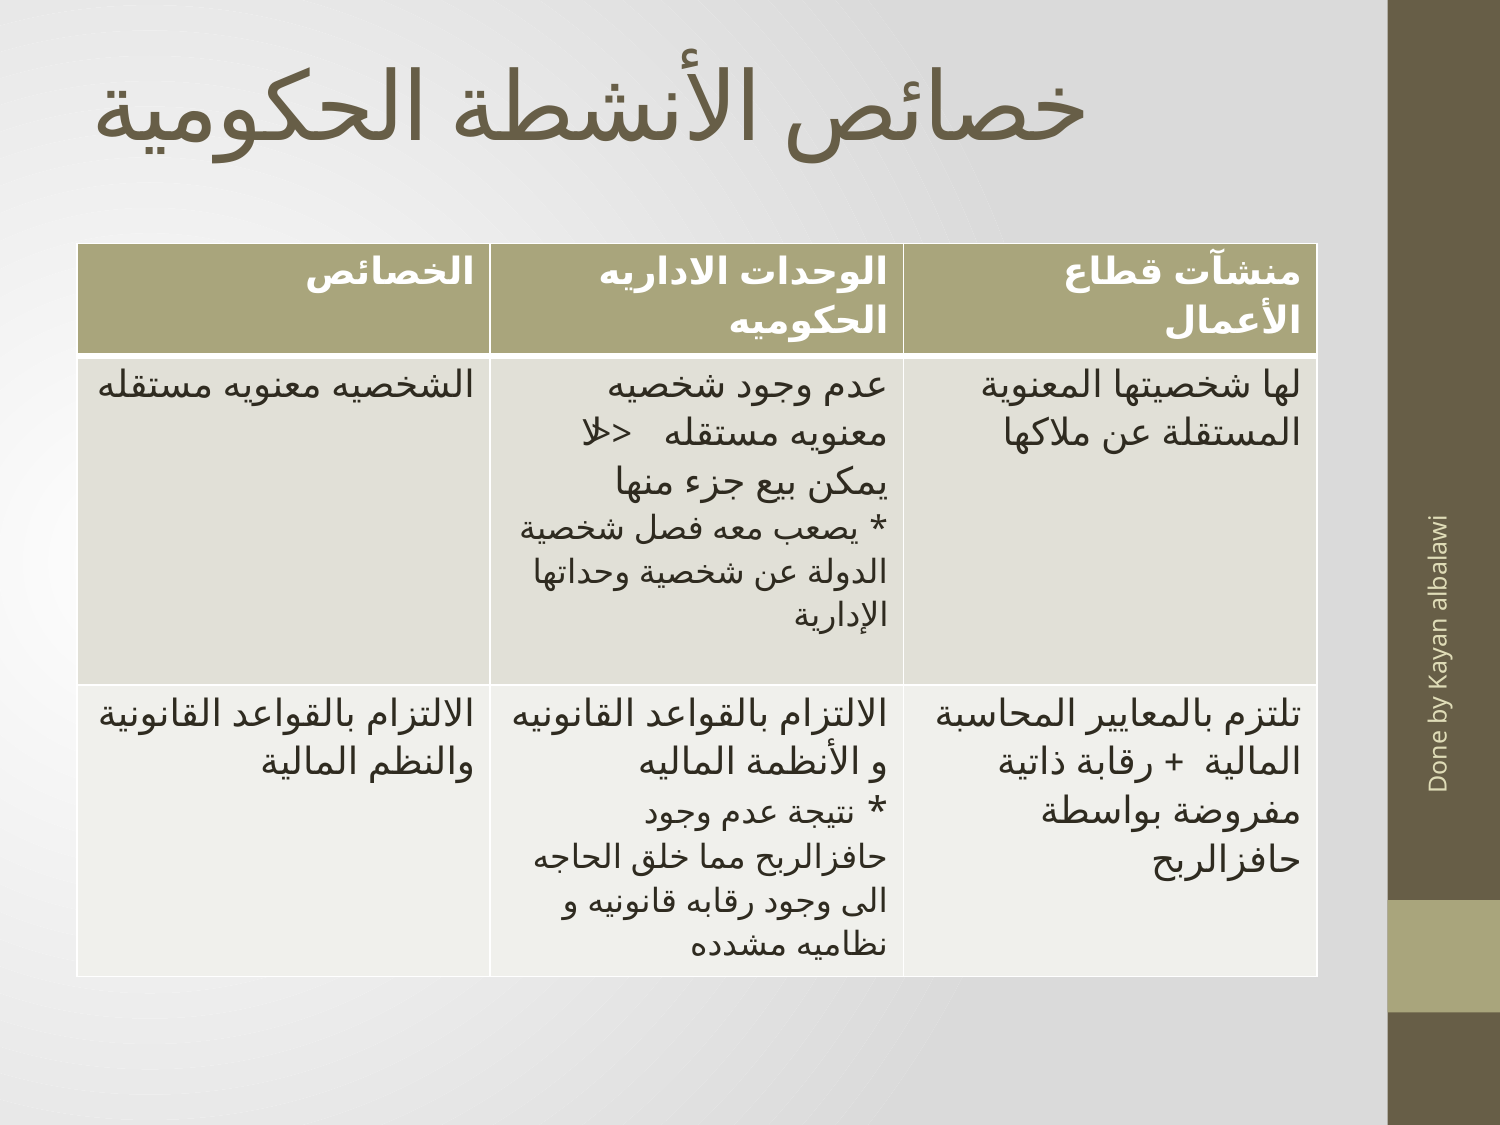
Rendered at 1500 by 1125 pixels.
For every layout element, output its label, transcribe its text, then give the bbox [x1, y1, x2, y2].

table_header الوحدات الاداريه الحكوميه [491, 244, 903, 353]
table_cell عدم وجود شخصيه معنويه مستقله << لا يمكن بيع جزء منها * يصعب معه فصل شخصية الدولة عن شخصية وحداتها الإدارية [491, 359, 903, 684]
table_cell الالتزام بالقواعد القانونيه و الأنظمة الماليه * نتيجة عدم وجود حافزالربح مما خلق الحاجه الى وجود رقابه قانونيه و نظاميه مشدده [491, 686, 903, 976]
footer Done by Kayan albalawi [1408, 500, 1469, 889]
table_header منشآت قطاع الأعمال [904, 244, 1316, 353]
title خصائص الأنشطة الحكومية [76, 30, 1327, 173]
table_header الخصائص [78, 244, 489, 353]
table_cell تلتزم بالمعايير المحاسبة المالية + رقابة ذاتية مفروضة بواسطة حافزالربح [904, 686, 1316, 976]
table_cell الالتزام بالقواعد القانونية والنظم المالية [78, 686, 489, 976]
table_cell لها شخصيتها المعنوية المستقلة عن ملاكها [904, 359, 1316, 684]
table_cell الشخصيه معنويه مستقله [78, 359, 489, 684]
